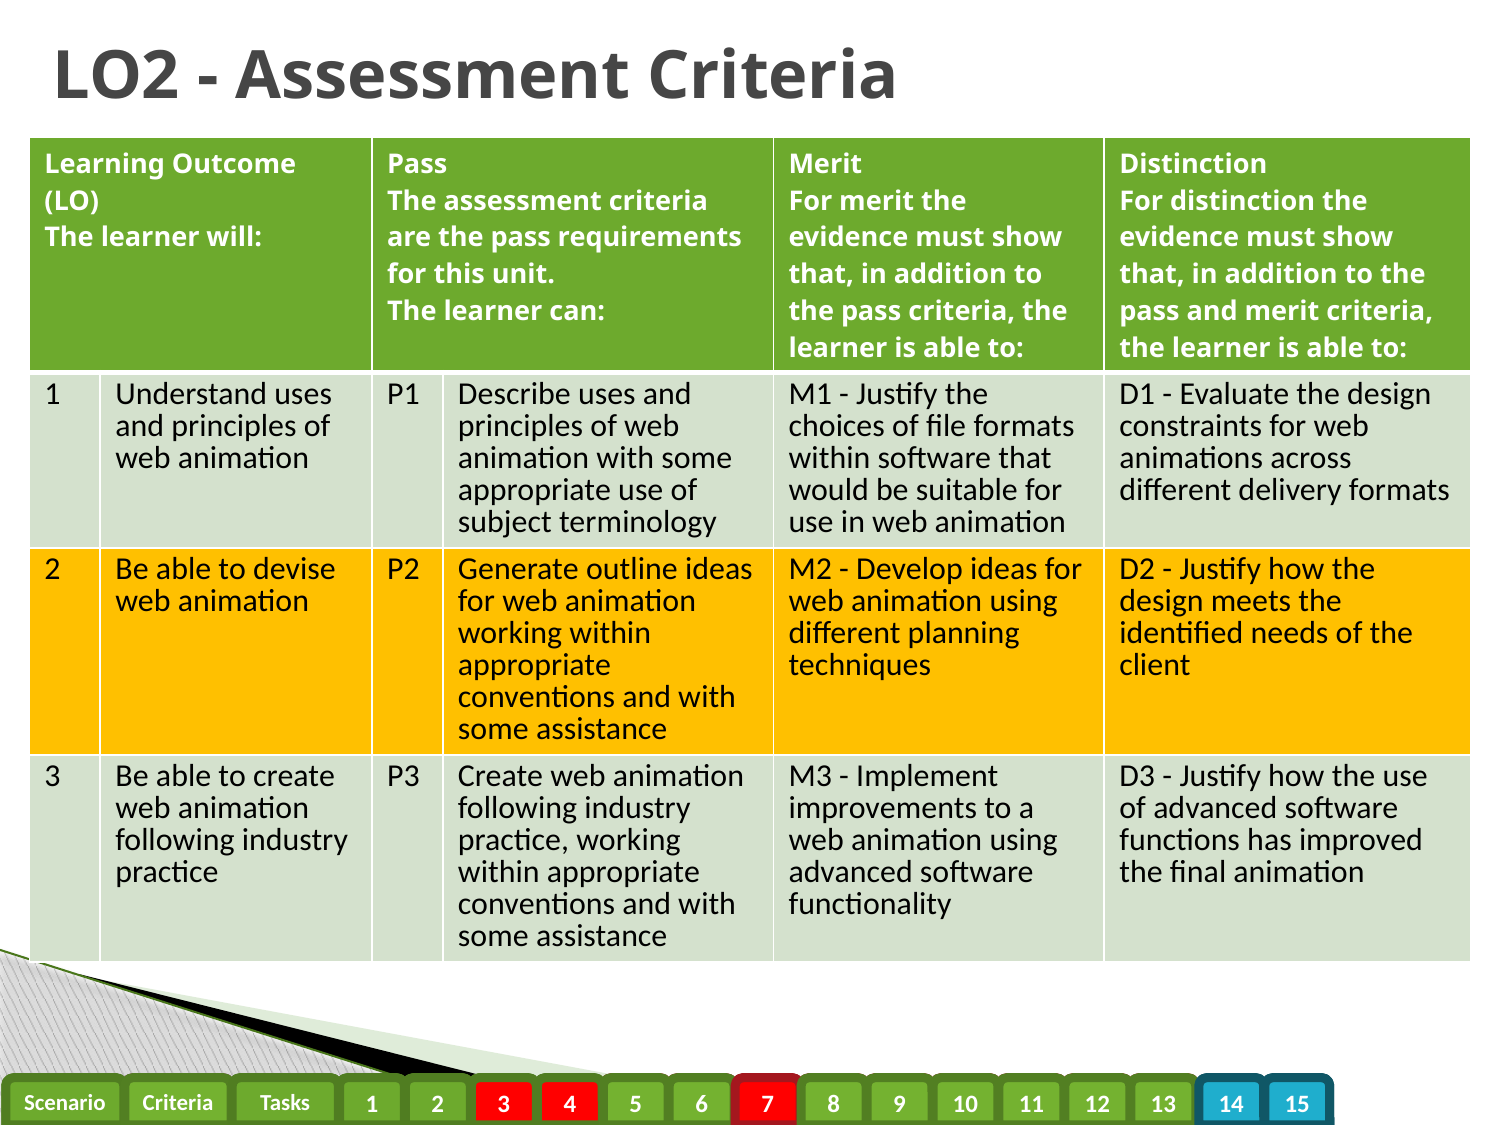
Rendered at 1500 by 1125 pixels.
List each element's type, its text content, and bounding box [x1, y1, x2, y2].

table_cell 3 [30, 756, 99, 961]
table_cell Generate outline ideas for web animation working within appropriate conventions and with some assistance [444, 549, 773, 754]
table_cell Create web animation following industry practice, working within appropriate conventions and with some assistance [444, 756, 773, 961]
table_cell D3 - Justify how the use of advanced software functions has improved the final animation [1105, 756, 1470, 961]
table_cell D2 - Justify how the design meets the identified needs of the client [1105, 549, 1470, 754]
table_cell Describe uses and principles of web animation with some appropriate use of subject terminology [444, 375, 773, 547]
title LO2 - Assessment Criteria [37, 19, 1471, 126]
table_header Learning Outcome (LO) The learner will: [30, 138, 371, 370]
table_header Pass The assessment criteria are the pass requirements for this unit. The learner can: [373, 138, 773, 370]
table_cell D1 - Evaluate the design constraints for web animations across different delivery formats [1105, 375, 1470, 547]
table_cell Understand uses and principles of web animation [101, 375, 371, 547]
table_header Merit For merit the evidence must show that, in addition to the pass criteria, the learner is able to: [774, 138, 1103, 370]
table_cell P1 [373, 375, 442, 547]
table_header Distinction For distinction the evidence must show that, in addition to the pass and merit criteria, the learner is able to: [1105, 138, 1470, 370]
table_cell Be able to create web animation following industry practice [101, 756, 371, 961]
table_cell P3 [373, 756, 442, 961]
table_cell M3 - Implement improvements to a web animation using advanced software functionality [774, 756, 1103, 961]
table_cell P2 [373, 549, 442, 754]
table_cell 2 [30, 549, 99, 754]
table_cell M1 - Justify the choices of file formats within software that would be suitable for use in web animation [774, 375, 1103, 547]
table_cell 1 [30, 375, 99, 547]
table_cell Be able to devise web animation [101, 549, 371, 754]
table_cell M2 - Develop ideas for web animation using different planning techniques [774, 549, 1103, 754]
